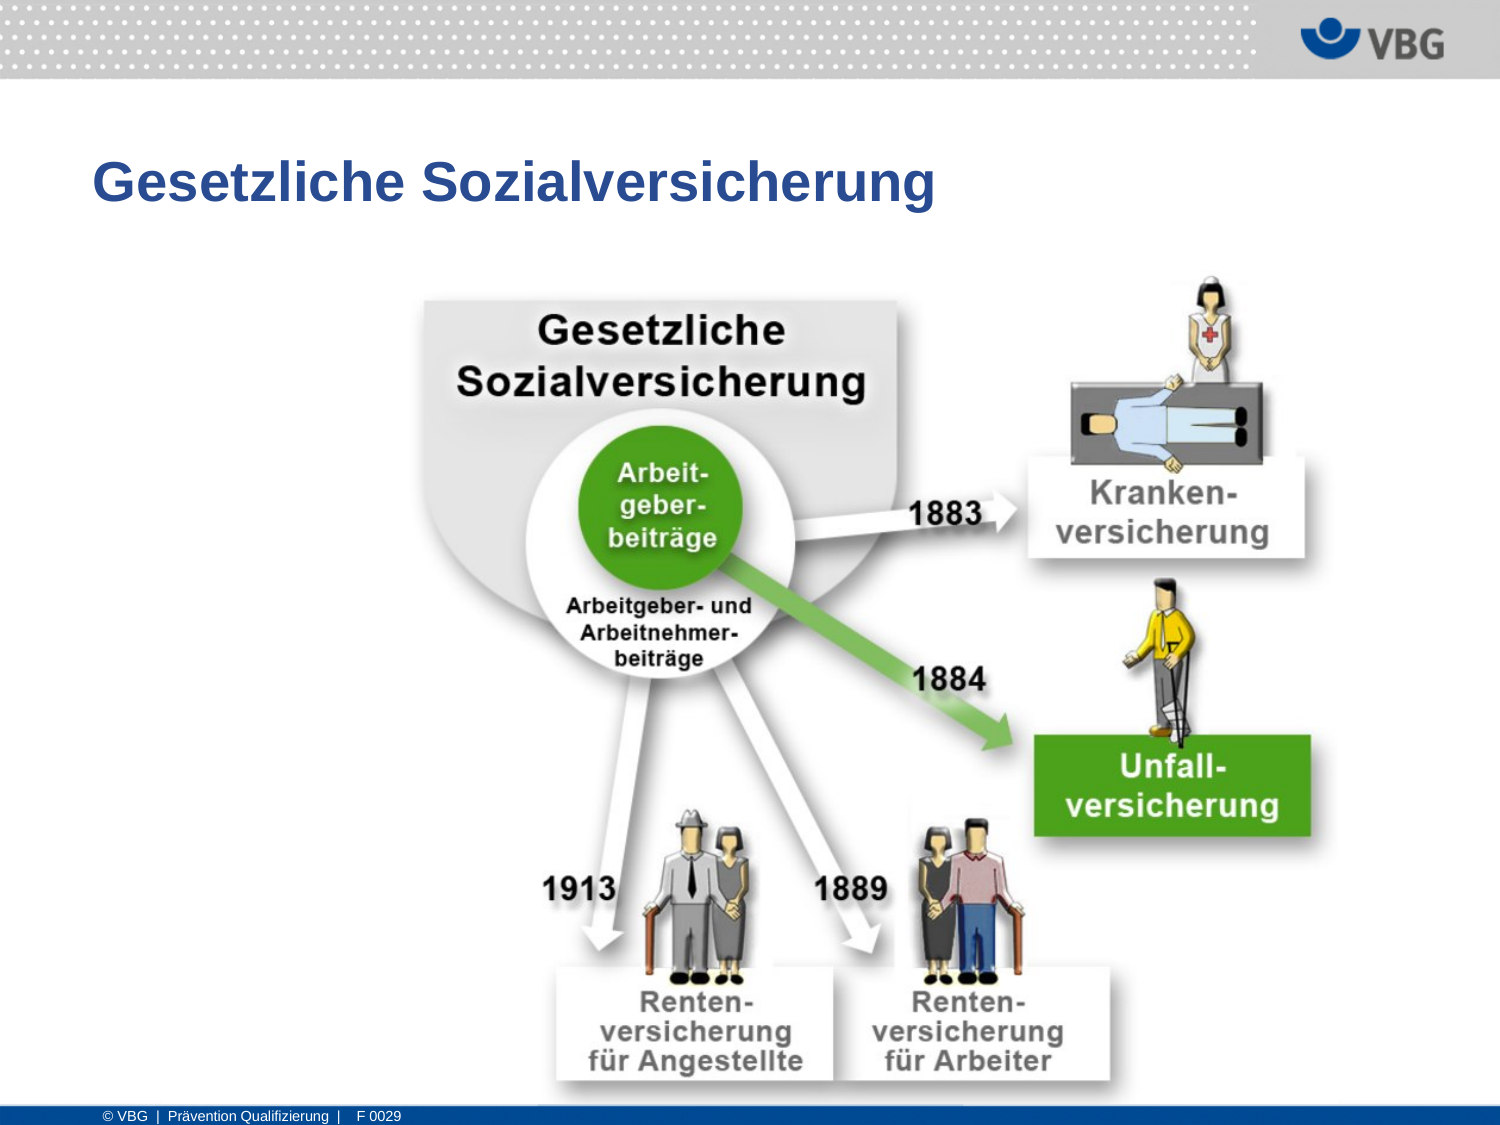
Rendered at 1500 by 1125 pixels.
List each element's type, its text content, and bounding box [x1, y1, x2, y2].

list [162, 270, 1338, 1104]
list F 0029 [356, 1108, 547, 1125]
picture [0, 0, 1500, 1125]
title Gesetzliche Sozialversicherung [92, 112, 1410, 254]
